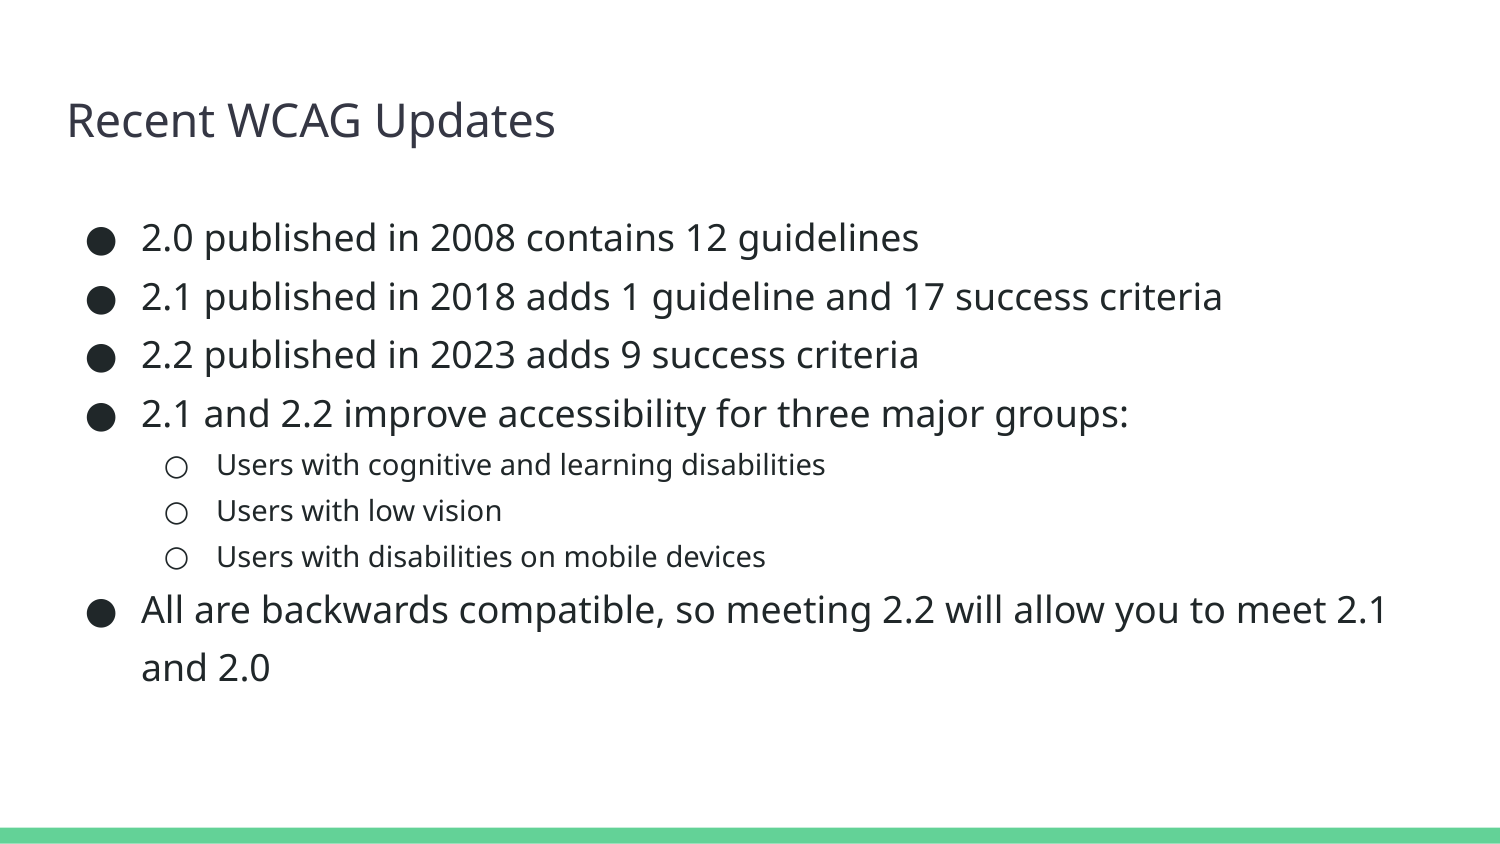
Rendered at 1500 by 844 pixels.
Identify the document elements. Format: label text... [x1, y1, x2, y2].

list 2.0 published in 2008 contains 12 guidelines 2.1 published in 2018 adds 1 guideline and 17 success criteria 2.2 published in 2023 adds 9 success criteria 2.1 and 2.2 improve accessibility for three major groups: Users with cognitive and learning disabilities Users with low vision Users with disabilities on mobile devices All are backwards compatible, so meeting 2.2 will allow you to meet 2.1 and 2.0 [51, 189, 1449, 750]
title Recent WCAG Updates [51, 72, 1449, 167]
